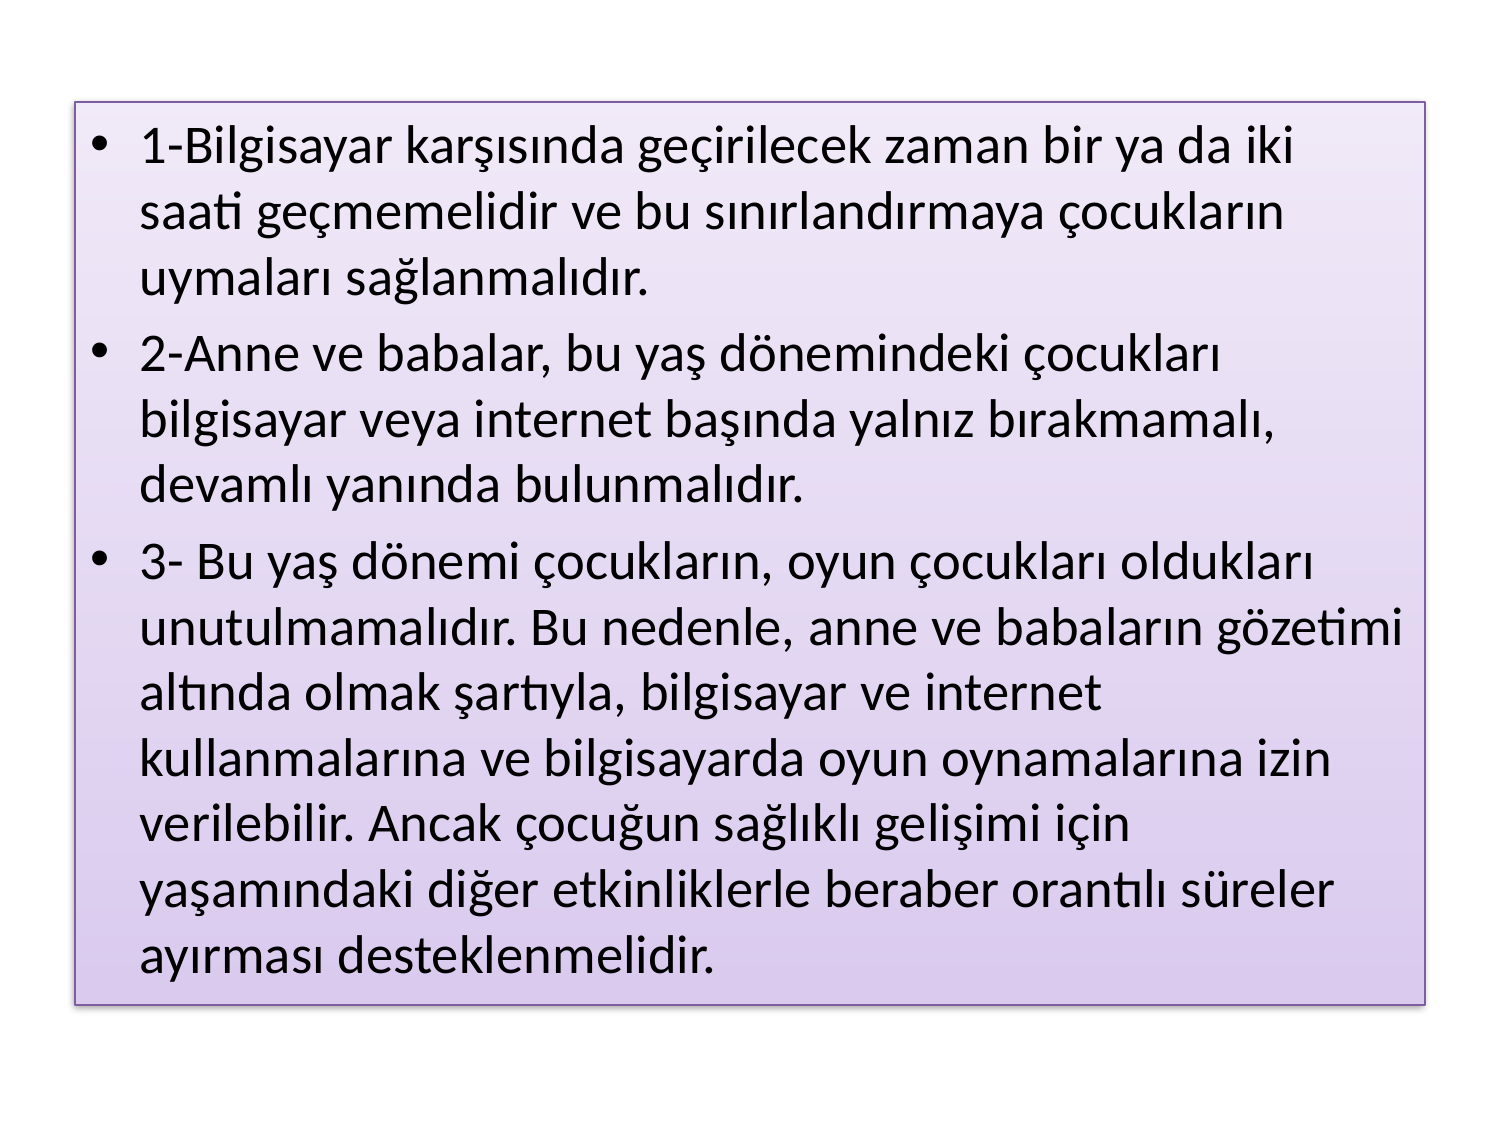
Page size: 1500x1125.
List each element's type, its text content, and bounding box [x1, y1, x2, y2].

list 1-Bilgisayar karşısında geçirilecek zaman bir ya da iki saati geçmemelidir ve bu sınırlandırmaya çocukların uymaları sağlanmalıdır. 2-Anne ve babalar, bu yaş dönemindeki çocukları bilgisayar veya internet başında yalnız bırakmamalı, devamlı yanında bulunmalıdır. 3- Bu yaş dönemi çocukların, oyun çocukları oldukları unutulmamalıdır. Bu nedenle, anne ve babaların gözetimi altında olmak şartıyla, bilgisayar ve internet kullanmalarına ve bilgisayarda oyun oynamalarına izin verilebilir. Ancak çocuğun sağlıklı gelişimi için yaşamındaki diğer etkinliklerle beraber orantılı süreler ayırması desteklenmelidir. [74, 101, 1426, 1006]
